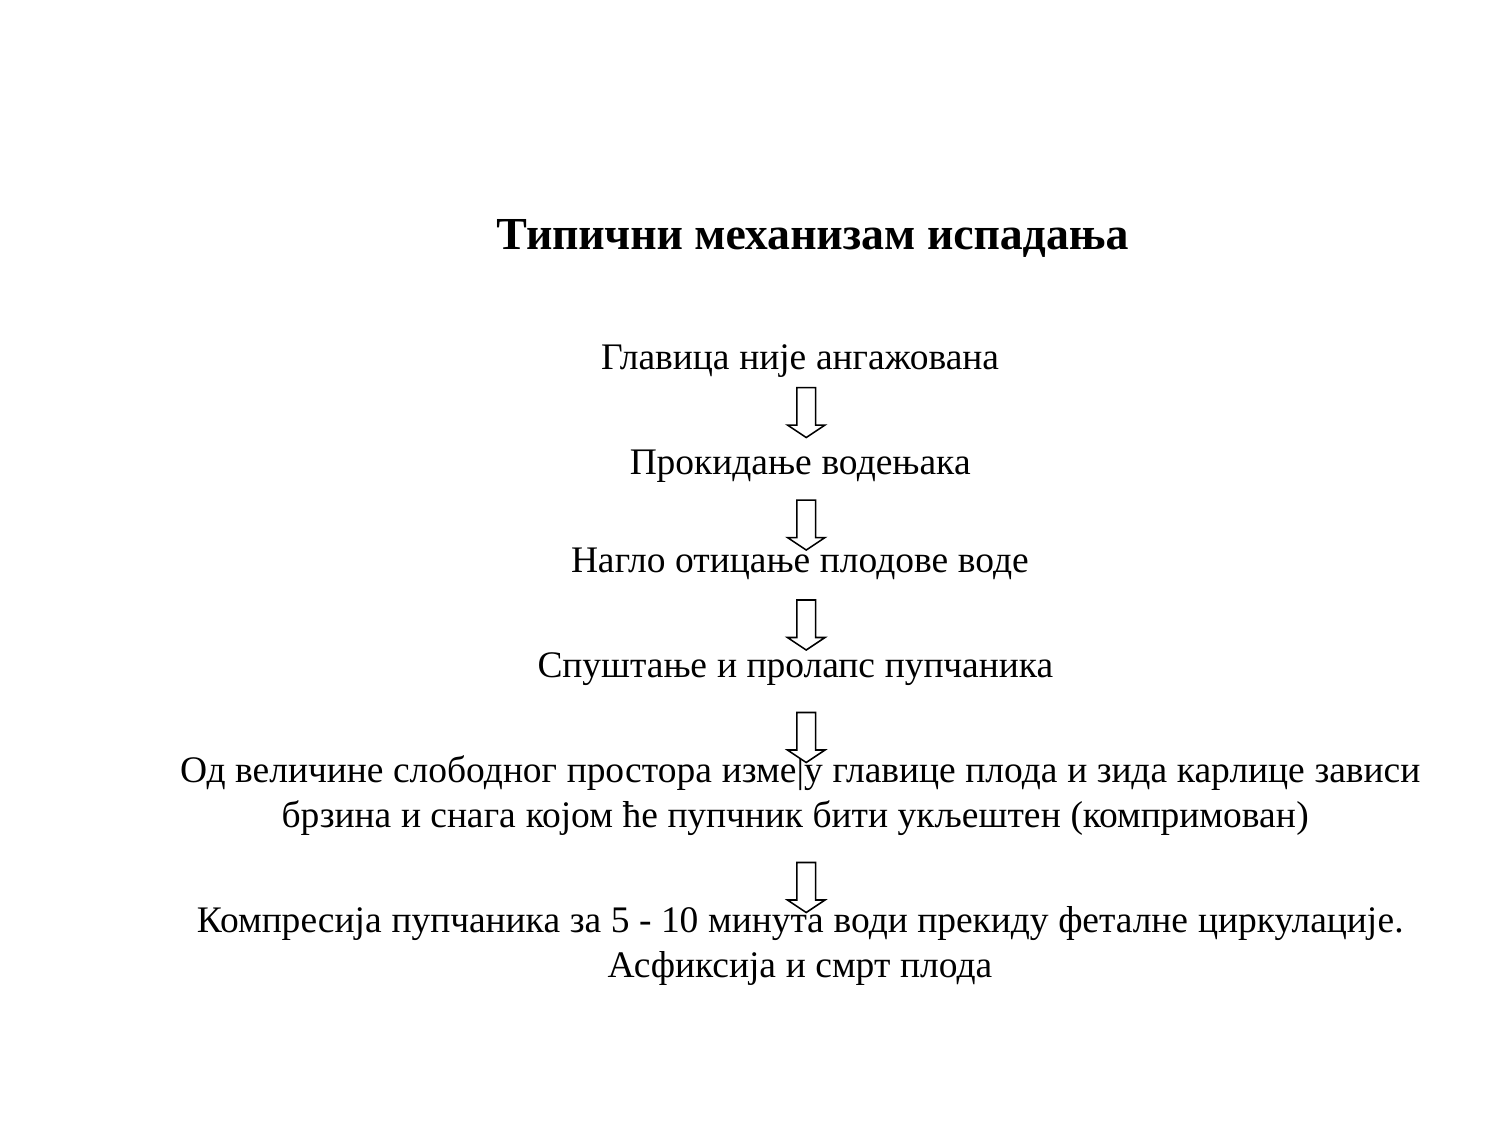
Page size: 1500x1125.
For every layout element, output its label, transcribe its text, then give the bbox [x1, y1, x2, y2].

text_box Главица није ангажована Прокидање водењака Нагло отицање плодове воде Спуштање и пролапс пупчаника Од величине слободног простора изме|у главице плода и зида карлице зависи брзина и снага којом ће пупчник бити укљештен (компримован) Компресија пупчаника за 5 - 10 минута води прекиду феталне циркулације. Асфиксија и смрт плода [137, 324, 1463, 1113]
text_box [787, 712, 826, 763]
text_box [787, 500, 826, 551]
text_box [787, 862, 826, 913]
text_box [787, 600, 826, 651]
text_box [787, 387, 826, 438]
title Типични механизам испадања [142, 196, 1482, 267]
